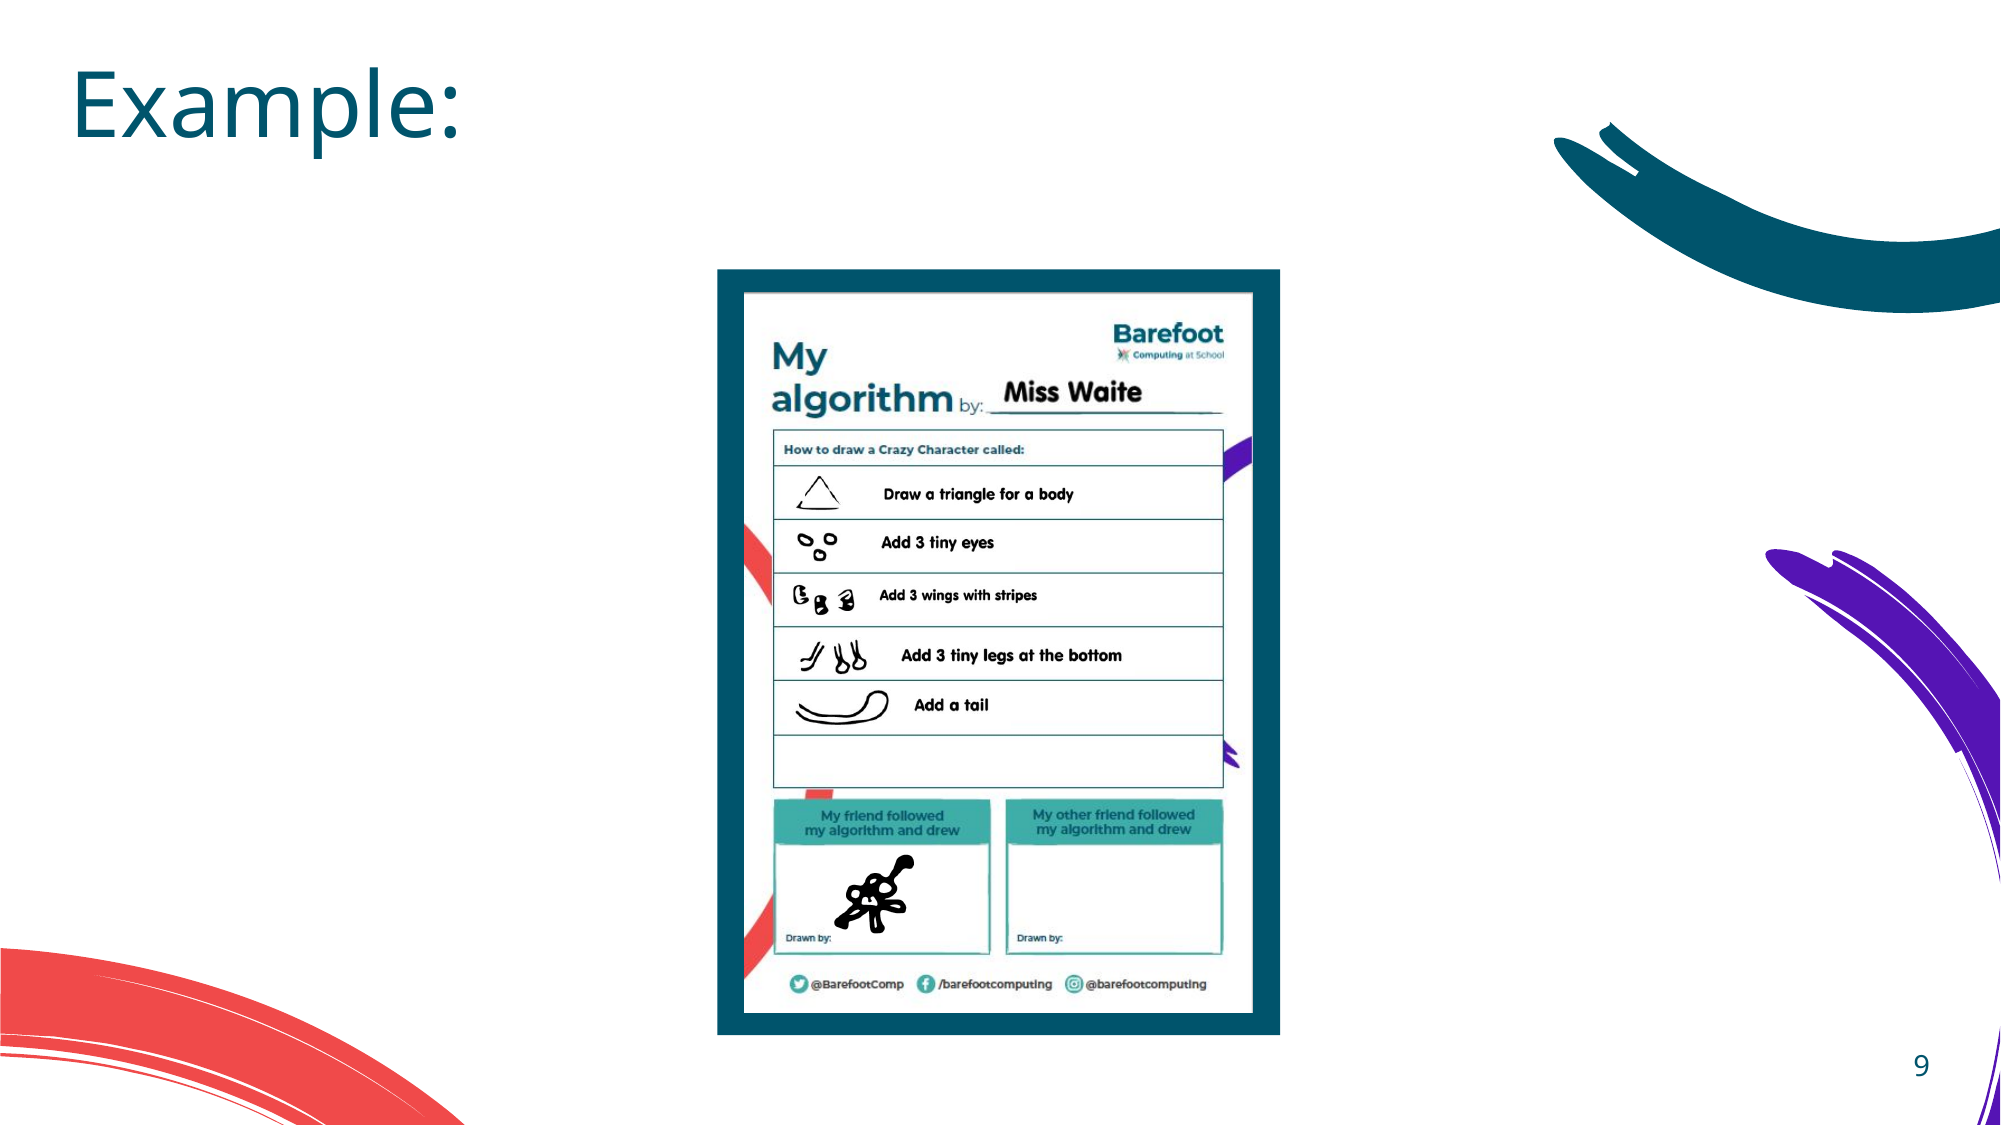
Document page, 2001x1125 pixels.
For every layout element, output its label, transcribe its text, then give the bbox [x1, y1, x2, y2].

title Example: [55, 50, 1828, 279]
picture [787, 522, 1015, 570]
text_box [717, 269, 1281, 1036]
picture [998, 372, 1151, 406]
picture [787, 632, 1135, 676]
picture [787, 471, 1081, 515]
picture [787, 684, 1011, 729]
slide_number 9 [1673, 1037, 1945, 1097]
picture [787, 577, 1048, 619]
picture [830, 849, 968, 941]
